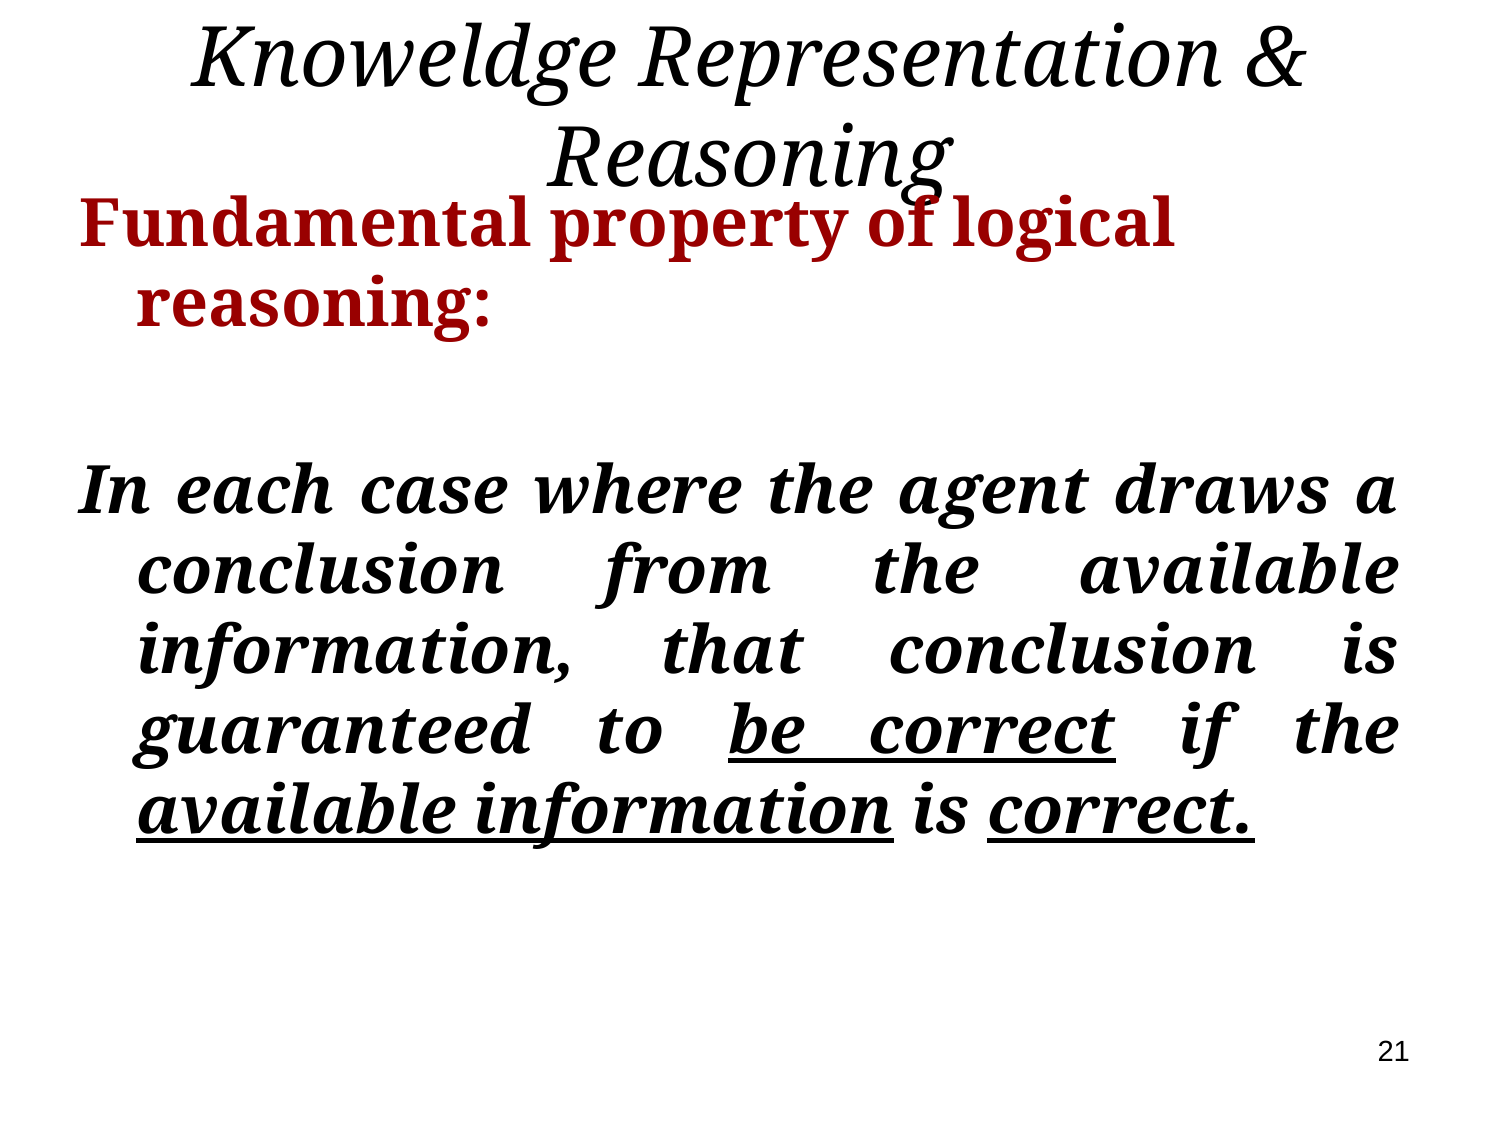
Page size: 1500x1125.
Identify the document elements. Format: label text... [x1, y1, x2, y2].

slide_number 21 [1074, 1024, 1426, 1103]
title Knoweldge Representation & Reasoning [74, 44, 1426, 162]
list Fundamental property of logical reasoning: In each case where the agent draws a conclusion from the available information, that conclusion is guaranteed to be correct if the available information is correct. [64, 172, 1416, 1006]
